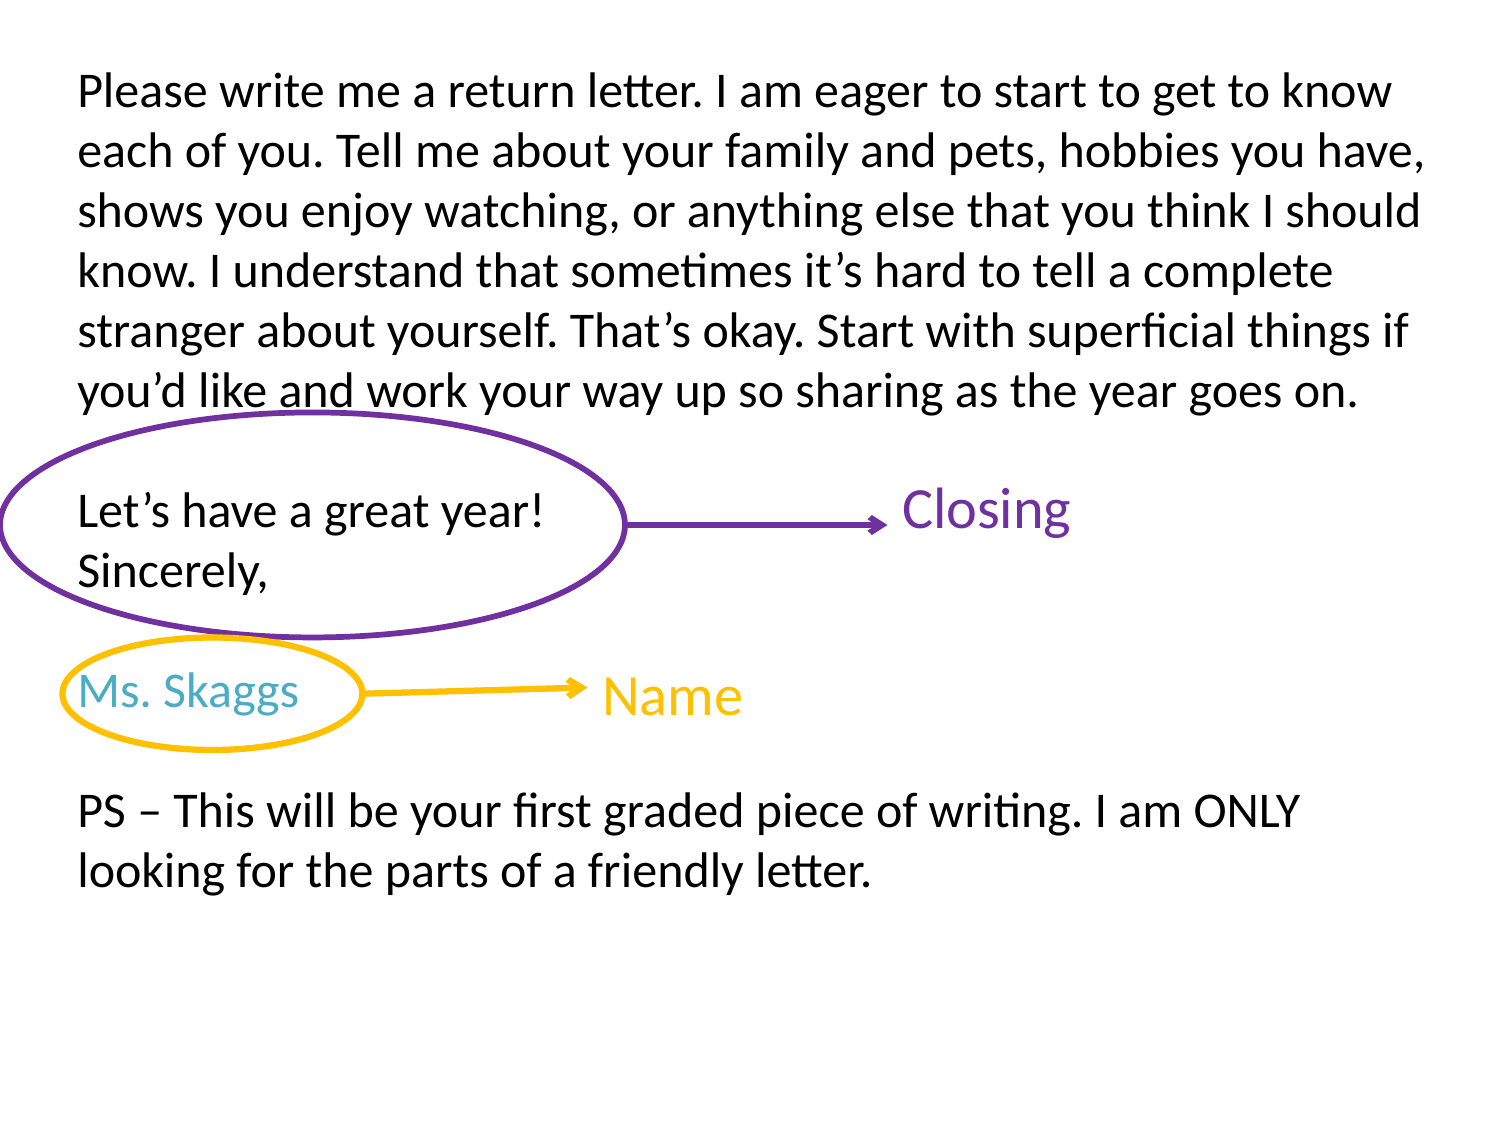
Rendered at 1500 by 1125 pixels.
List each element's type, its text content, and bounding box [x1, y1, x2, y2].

text_box Name [587, 650, 1088, 735]
text_box Please write me a return letter. I am eager to start to get to know each of you. Tell me about your family and pets, hobbies you have, shows you enjoy watching, or anything else that you think I should know. I understand that sometimes it’s hard to tell a complete stranger about yourself. That’s okay. Start with superficial things if you’d like and work your way up so sharing as the year goes on. Let’s have a great year! Sincerely, Ms. Skaggs PS – This will be your first graded piece of writing. I am ONLY looking for the parts of a friendly letter. [62, 49, 1463, 905]
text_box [362, 687, 588, 694]
text_box [60, 635, 364, 753]
text_box [0, 410, 627, 640]
text_box Closing [887, 462, 1175, 548]
